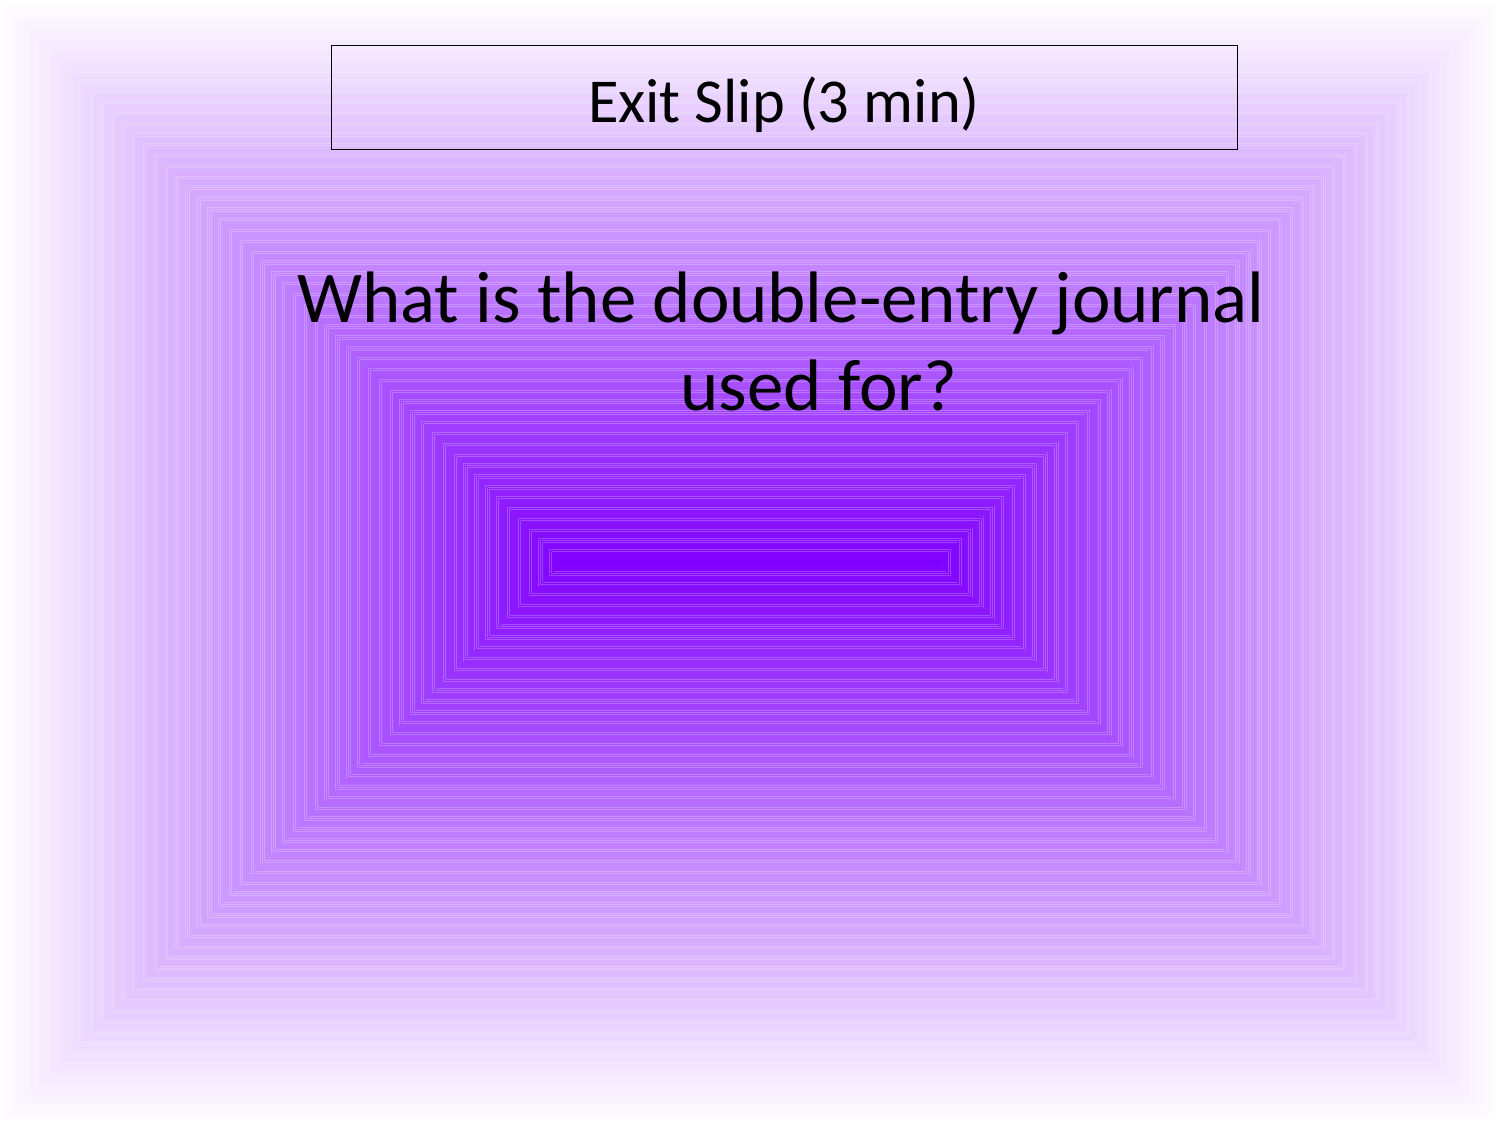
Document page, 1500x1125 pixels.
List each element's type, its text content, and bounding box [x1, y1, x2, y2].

text_box Exit Slip (3 min) [331, 45, 1238, 150]
list What is the double-entry journal used for? [99, 37, 1313, 913]
